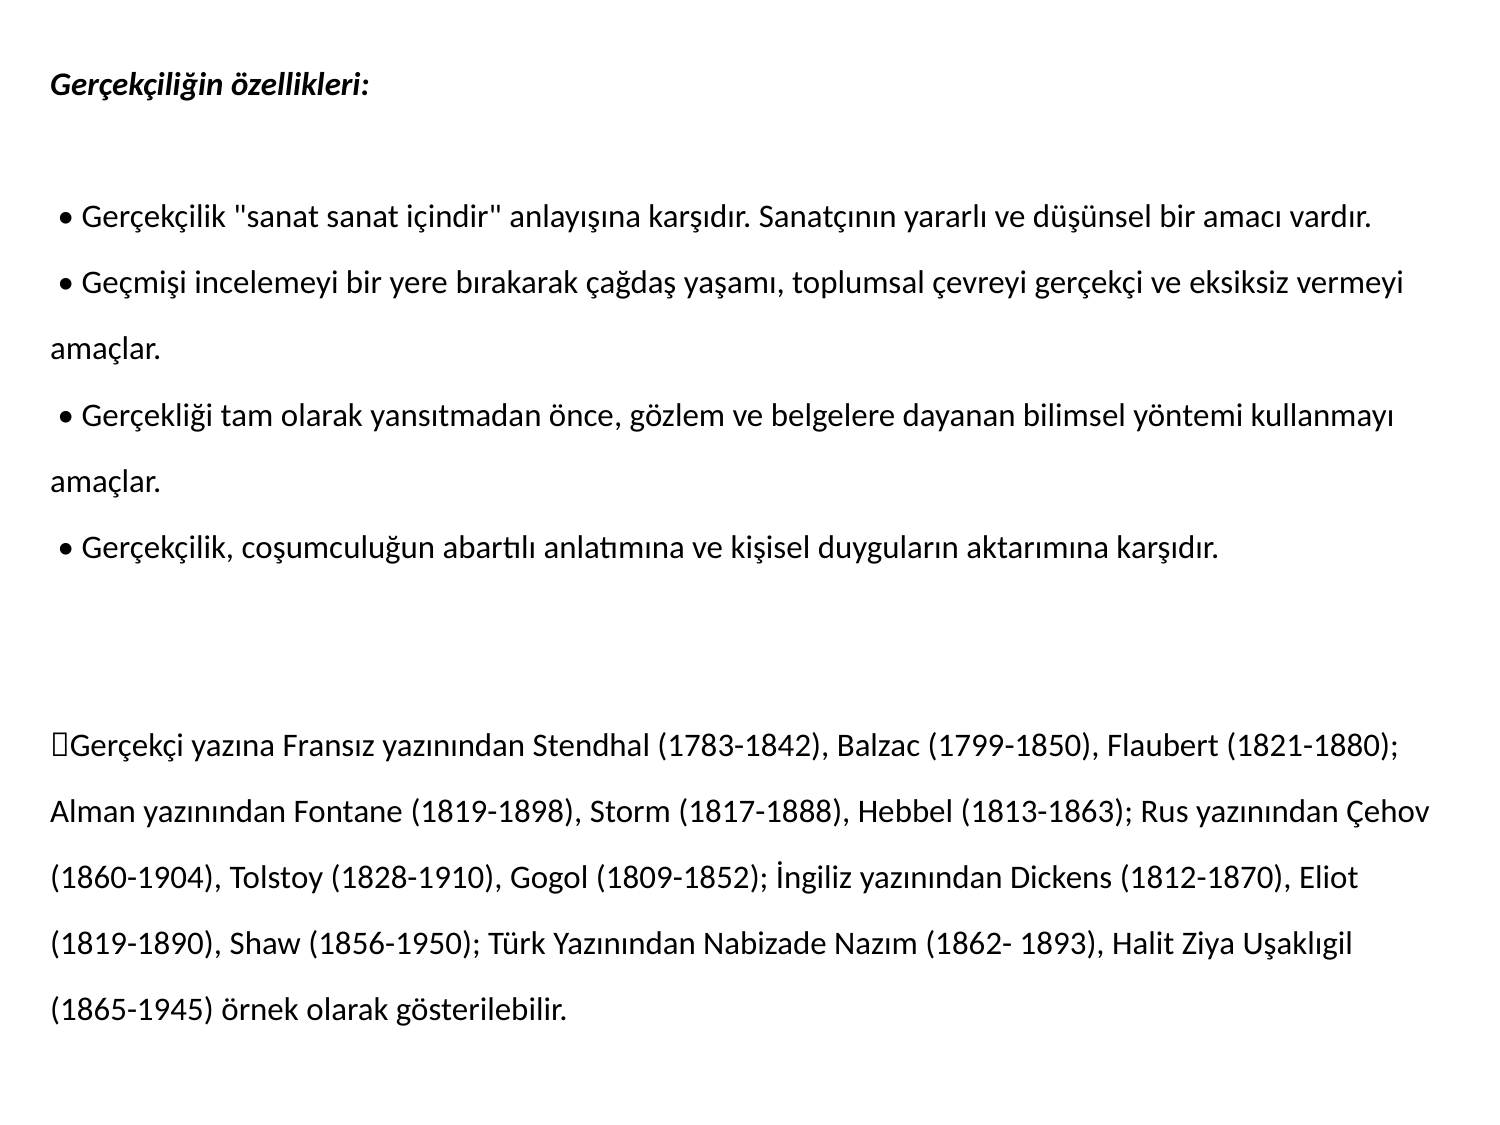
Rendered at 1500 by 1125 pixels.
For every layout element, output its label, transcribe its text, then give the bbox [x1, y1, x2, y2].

list Gerçekçiliğin özellikleri: • Gerçekçilik "sanat sanat içindir" anlayışına karşıdır. Sanatçının yararlı ve düşünsel bir amacı vardır. • Geçmişi incelemeyi bir yere bırakarak çağdaş yaşamı, toplumsal çevreyi gerçekçi ve eksiksiz vermeyi amaçlar. • Gerçekliği tam olarak yansıtmadan önce, gözlem ve belgelere dayanan bilimsel yöntemi kullanmayı amaçlar. • Gerçekçilik, coşumculuğun abartılı anlatımına ve kişisel duyguların aktarımına karşıdır. Gerçekçi yazına Fransız yazınından Stendhal (1783-1842), Balzac (1799-1850), Flaubert (1821-1880); Alman yazınından Fontane (1819-1898), Storm (1817-1888), Hebbel (1813-1863); Rus yazınından Çehov (1860-1904), Tolstoy (1828-1910), Gogol (1809-1852); İngiliz yazınından Dickens (1812-1870), Eliot (1819-1890), Shaw (1856-1950); Türk Yazınından Nabizade Nazım (1862- 1893), Halit Ziya Uşaklıgil (1865-1945) örnek olarak gösterilebilir. [35, 35, 1465, 1102]
